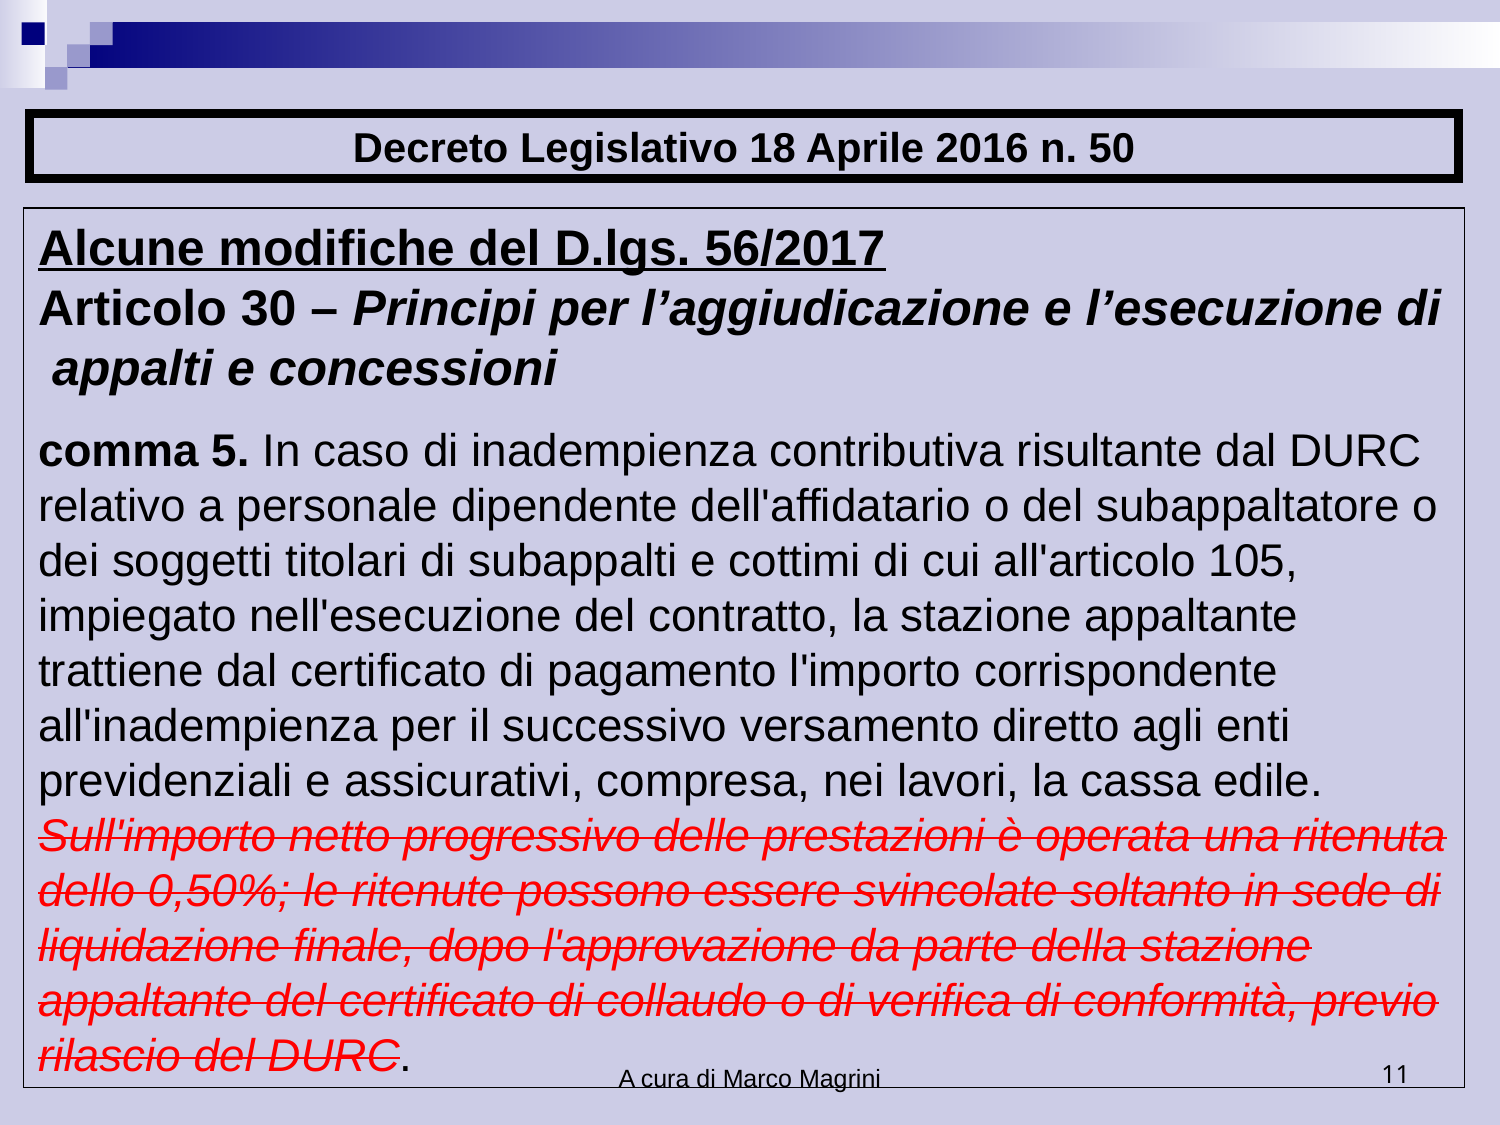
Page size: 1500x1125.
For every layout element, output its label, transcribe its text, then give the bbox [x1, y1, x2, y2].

footer A cura di Marco Magrini [512, 1025, 988, 1100]
text_box Decreto Legislativo 18 Aprile 2016 n. 50 [29, 113, 1459, 179]
text_box Alcune modifiche del D.lgs. 56/2017 Articolo 30 – Principi per l’aggiudicazione e l’esecuzione di appalti e concessioni comma 5. In caso di inadempienza contributiva risultante dal DURC relativo a personale dipendente dell'affidatario o del subappaltatore o dei soggetti titolari di subappalti e cottimi di cui all'articolo 105, impiegato nell'esecuzione del contratto, la stazione appaltante trattiene dal certificato di pagamento l'importo corrispondente all'inadempienza per il successivo versamento diretto agli enti previdenziali e assicurativi, compresa, nei lavori, la cassa edile. Sull'importo netto progressivo delle prestazioni è operata una ritenuta dello 0,50%; le ritenute possono essere svincolate soltanto in sede di liquidazione finale, dopo l'approvazione da parte della stazione appaltante del certificato di collaudo o di verifica di conformità, previo rilascio del DURC. [23, 208, 1465, 1088]
slide_number 11 [1074, 1025, 1425, 1100]
